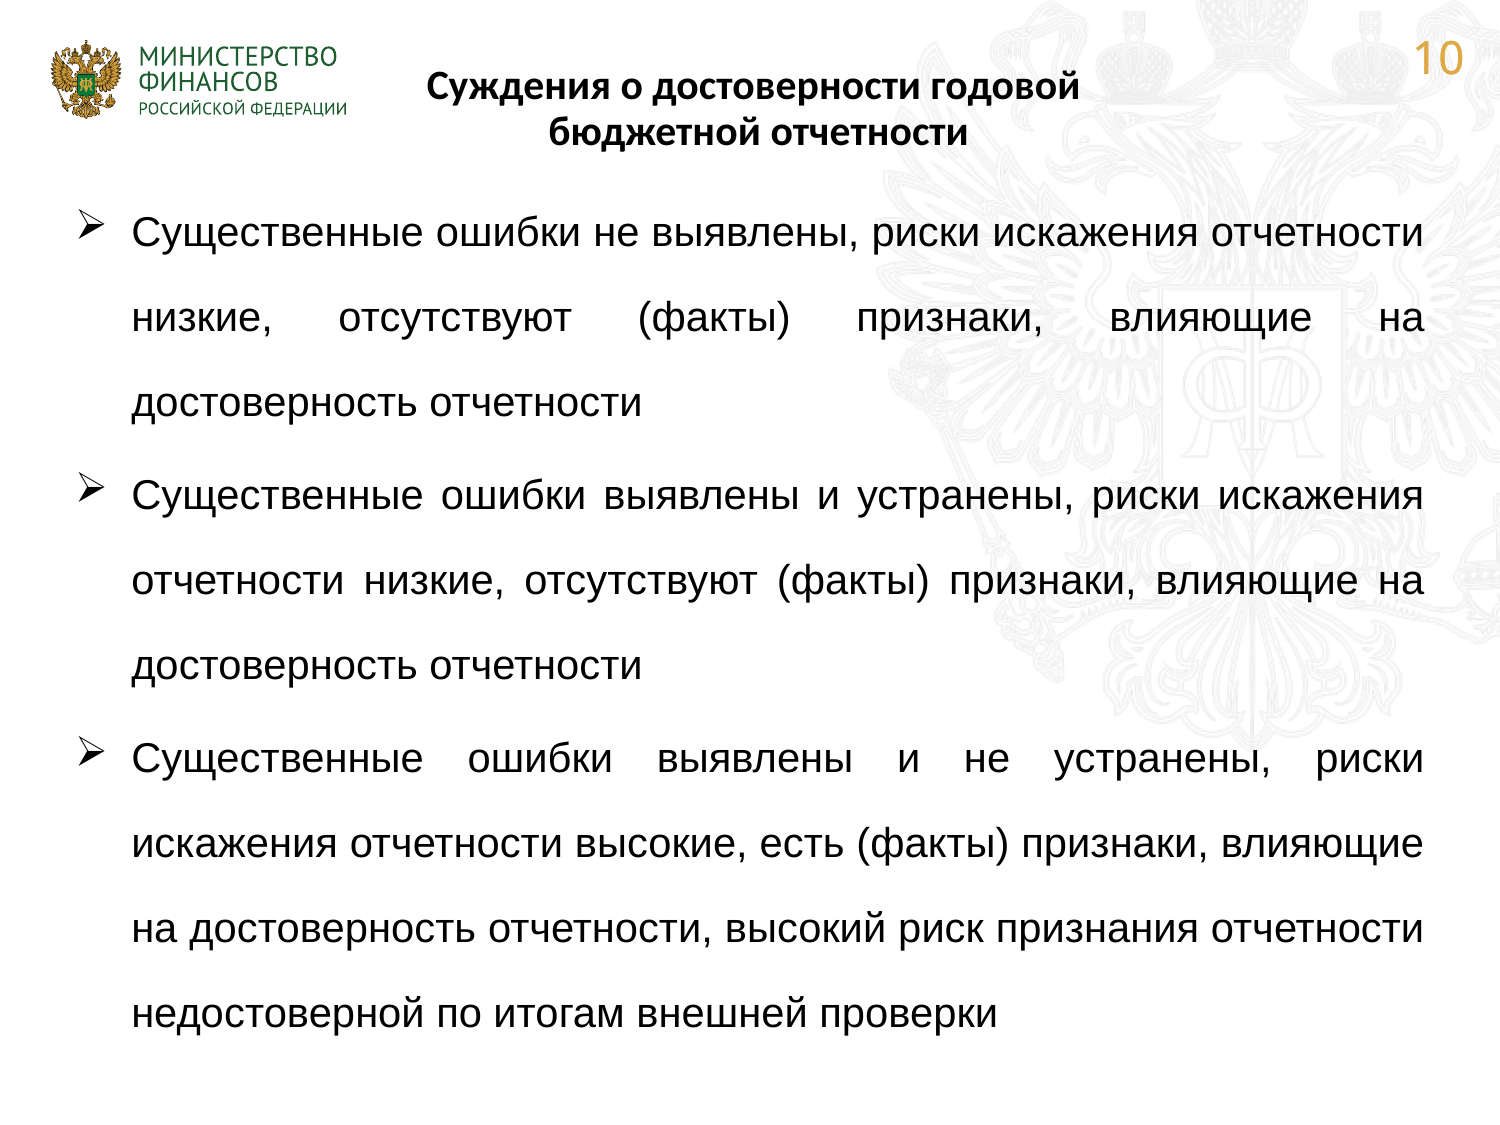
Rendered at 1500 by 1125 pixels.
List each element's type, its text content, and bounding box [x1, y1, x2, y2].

text_box Существенные ошибки не выявлены, риски искажения отчетности низкие, отсутствуют (факты) признаки, влияющие на достоверность отчетности Существенные ошибки выявлены и устранены, риски искажения отчетности низкие, отсутствуют (факты) признаки, влияющие на достоверность отчетности Существенные ошибки выявлены и не устранены, риски искажения отчетности высокие, есть (факты) признаки, влияющие на достоверность отчетности, высокий риск признания отчетности недостоверной по итогам внешней проверки [60, 162, 1440, 1045]
text_box Суждения о достоверности годовой бюджетной отчетности [383, 54, 1134, 161]
